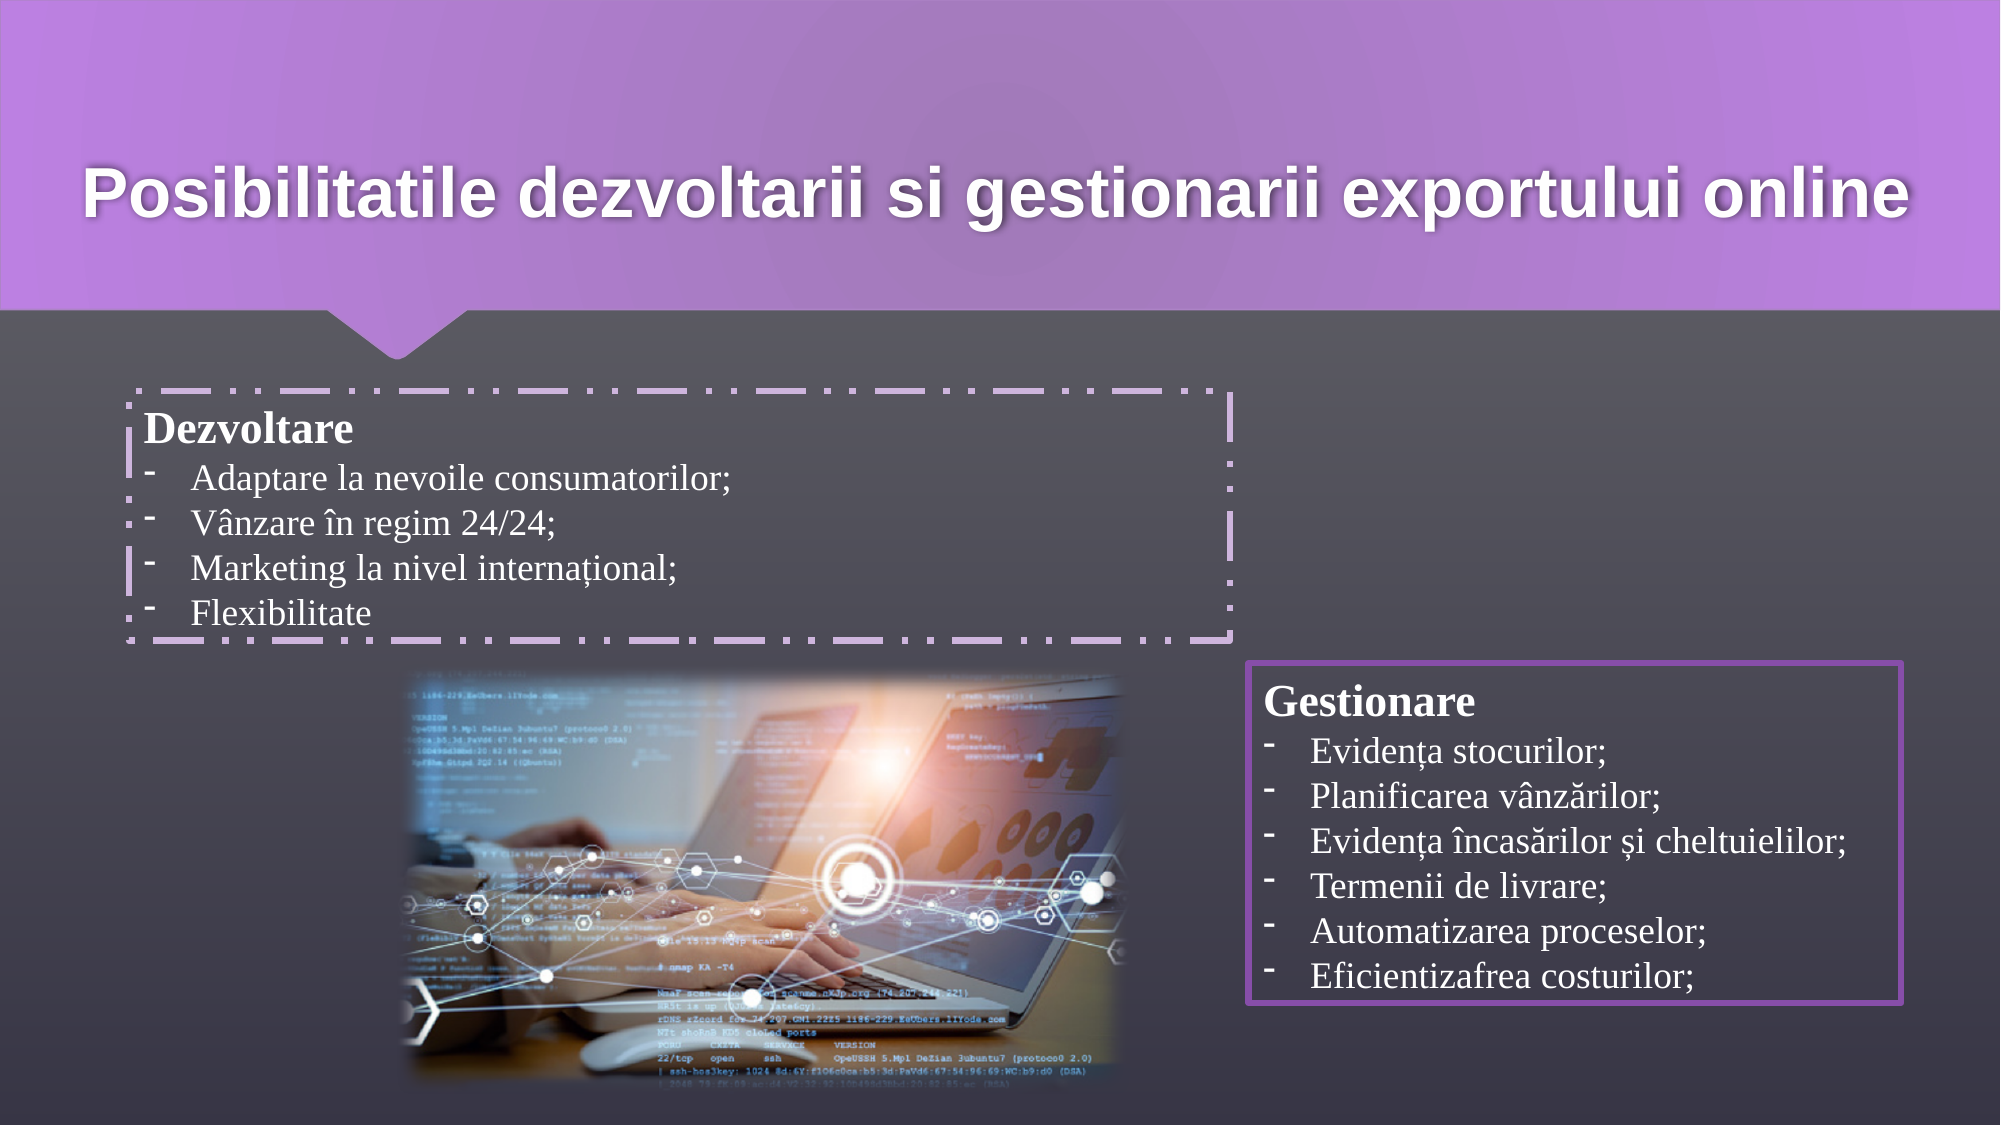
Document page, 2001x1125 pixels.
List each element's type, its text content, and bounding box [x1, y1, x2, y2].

text_box Dezvoltare Adaptare la nevoile consumatorilor; Vânzare în regim 24/24; Marketing la nivel internațional; Flexibilitate [128, 390, 1230, 641]
title Posibilitatile dezvoltarii si gestionarii exportului online [66, 80, 1934, 240]
picture [396, 662, 1131, 1096]
text_box Gestionare Evidența stocurilor; Planificarea vânzărilor; Evidența încasărilor și cheltuielilor; Termenii de livrare; Automatizarea proceselor; Eficientizafrea costurilor; [1248, 663, 1902, 1003]
